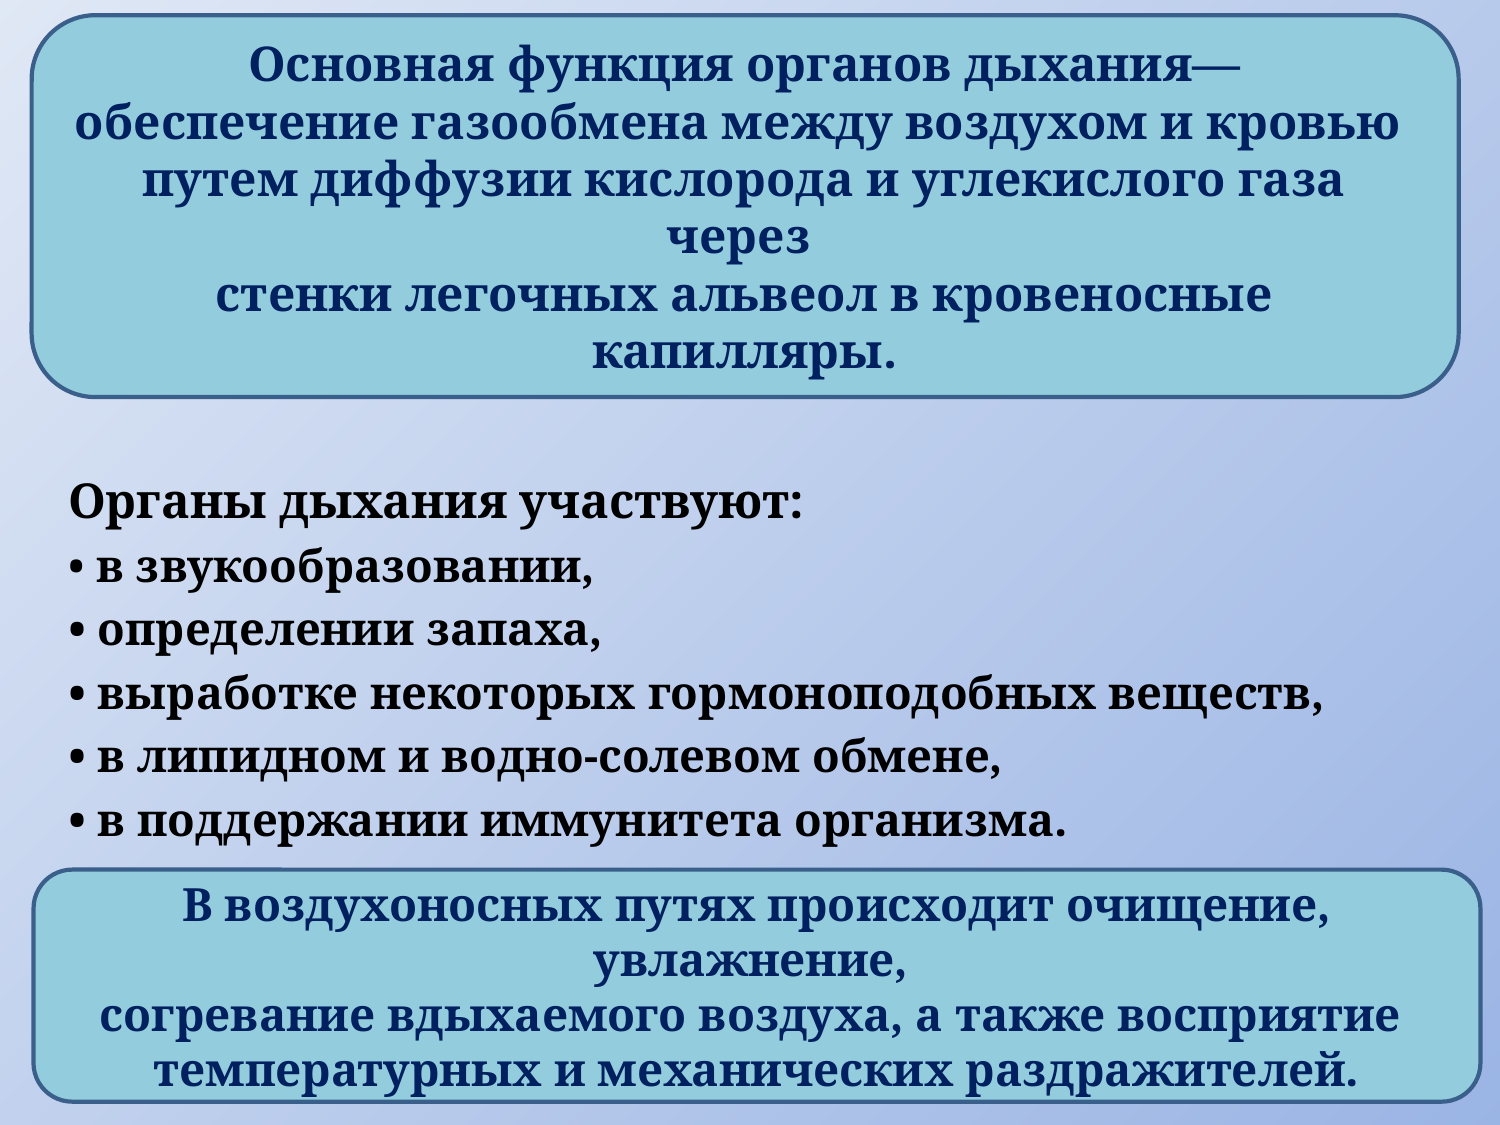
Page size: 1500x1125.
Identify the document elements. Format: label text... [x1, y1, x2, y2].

text_box В воздухоносных путях происходит очищение, увлажнение, согревание вдыхаемого воздуха, а также восприятие температурных и механических раздражителей. [31, 867, 1483, 1104]
text_box Основная функция органов дыхания— обеспечение газообмена между воздухом и кровью путем диффузии кислорода и углекислого газа через стенки легочных альвеол в кровеносные капилляры. [29, 13, 1461, 400]
list Органы дыхания участвуют: • в звукообразовании, • определении запаха, • выработке некоторых гормоноподобных веществ, • в липидном и водно-солевом обмене, • в поддержании иммунитета организма. [53, 398, 1424, 853]
